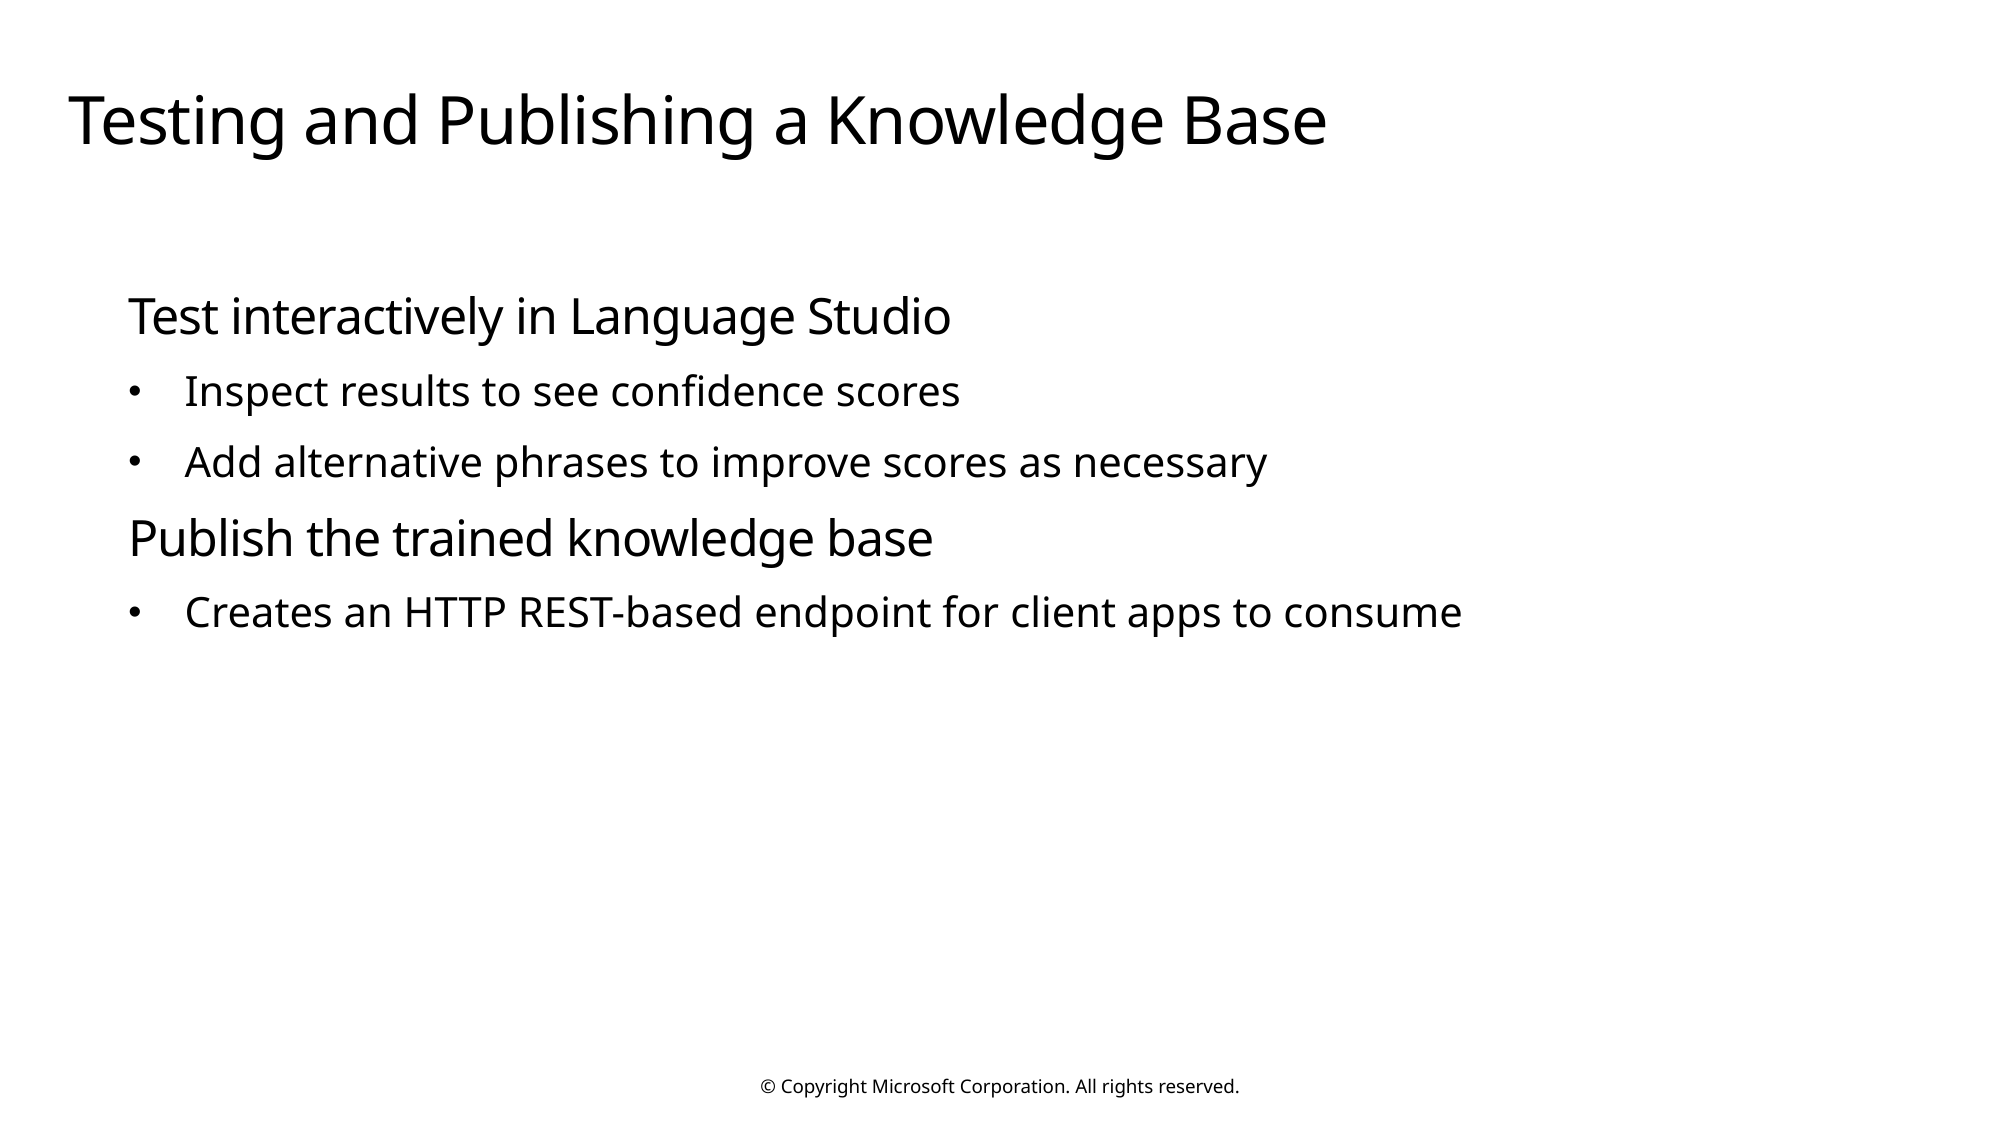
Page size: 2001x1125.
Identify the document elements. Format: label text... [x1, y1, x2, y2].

list Test interactively in Language Studio Inspect results to see confidence scores Add alternative phrases to improve scores as necessary Publish the trained knowledge base Creates an HTTP REST-based endpoint for client apps to consume [128, 269, 1708, 708]
title Testing and Publishing a Knowledge Base [68, 72, 1930, 184]
